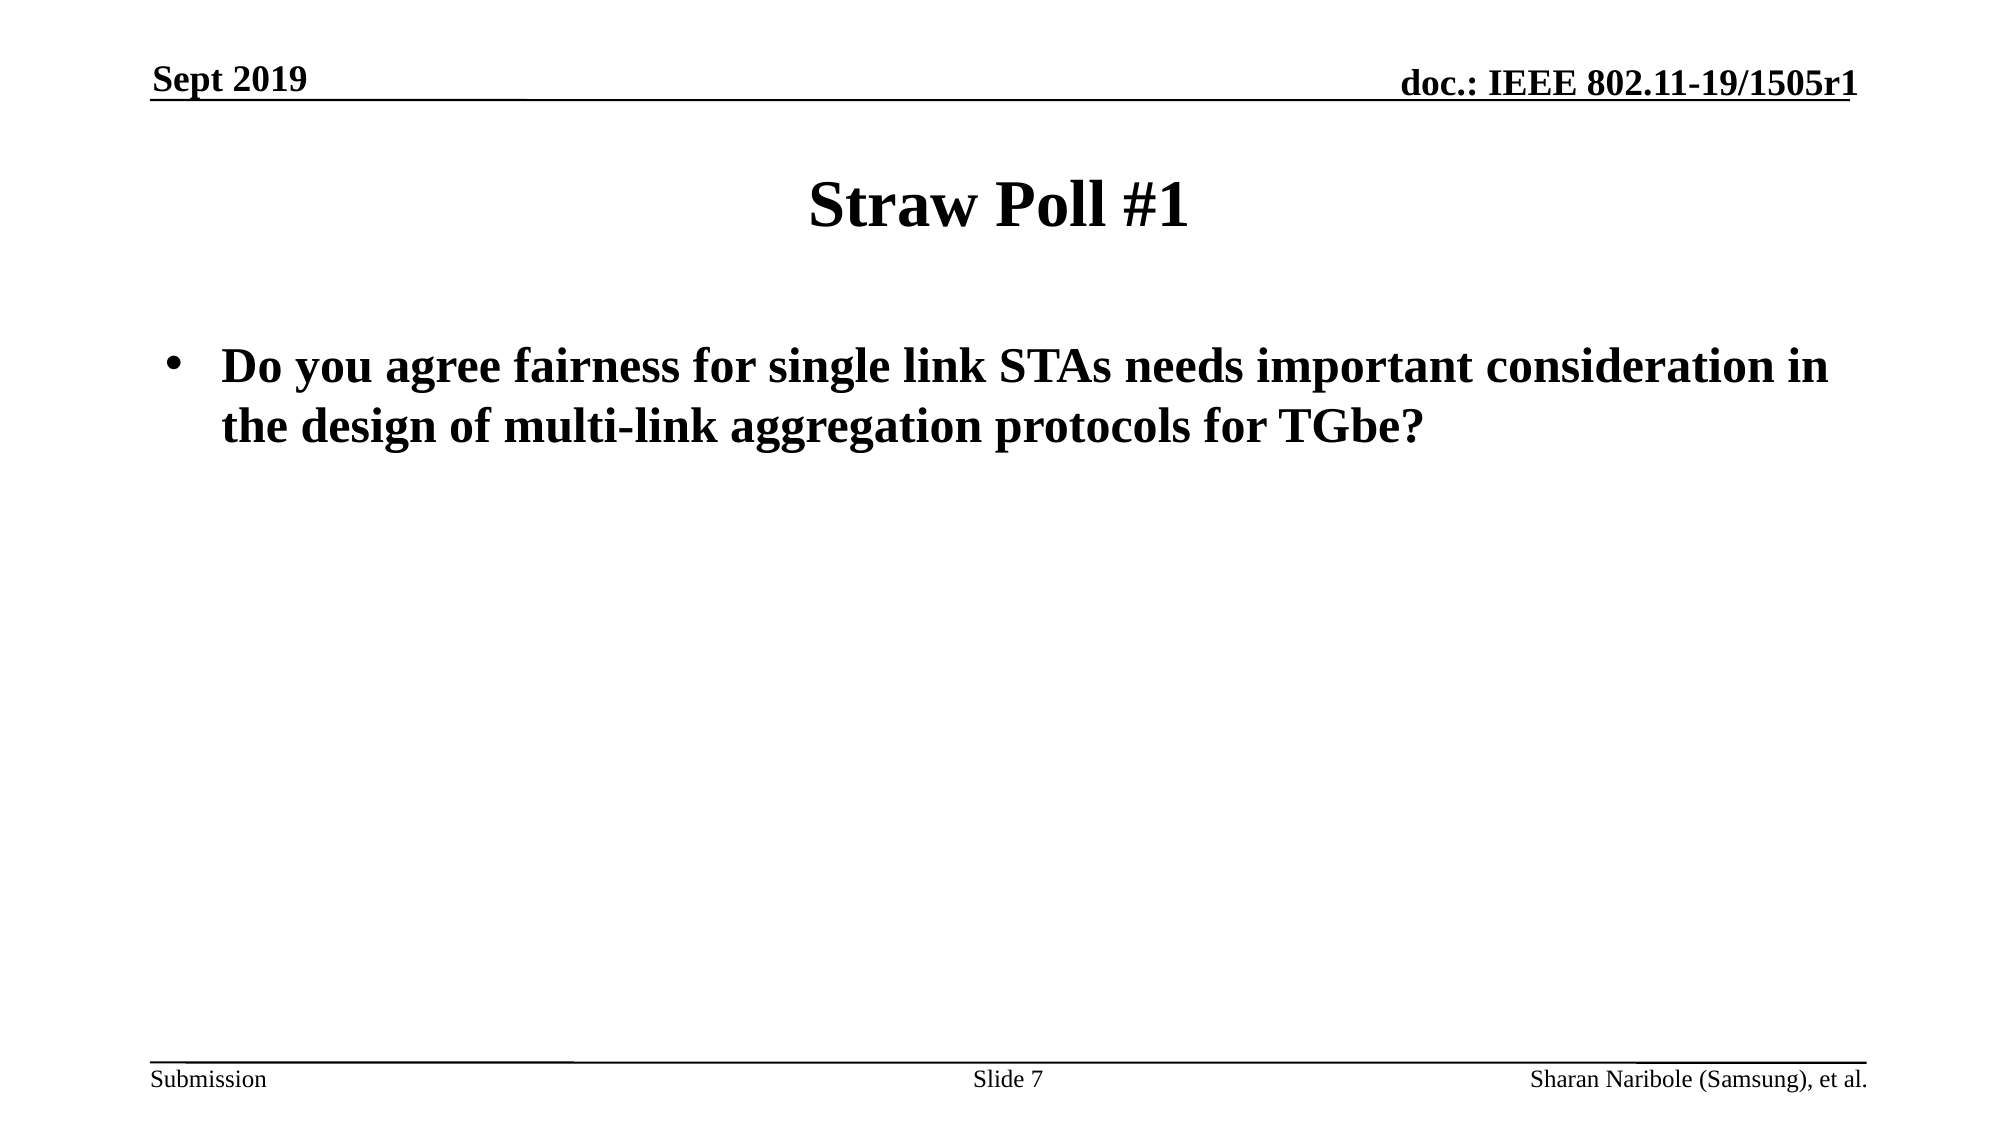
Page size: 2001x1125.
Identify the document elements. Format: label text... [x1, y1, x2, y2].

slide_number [152, 54, 563, 100]
footer Sharan Naribole (Samsung), et al. [1171, 1061, 1869, 1093]
slide_number Slide 7 [950, 1061, 1067, 1123]
list Do you agree fairness for single link STAs needs important consideration in the design of multi-link aggregation protocols for TGbe? [149, 324, 1850, 1000]
title Straw Poll #1 [149, 112, 1850, 288]
